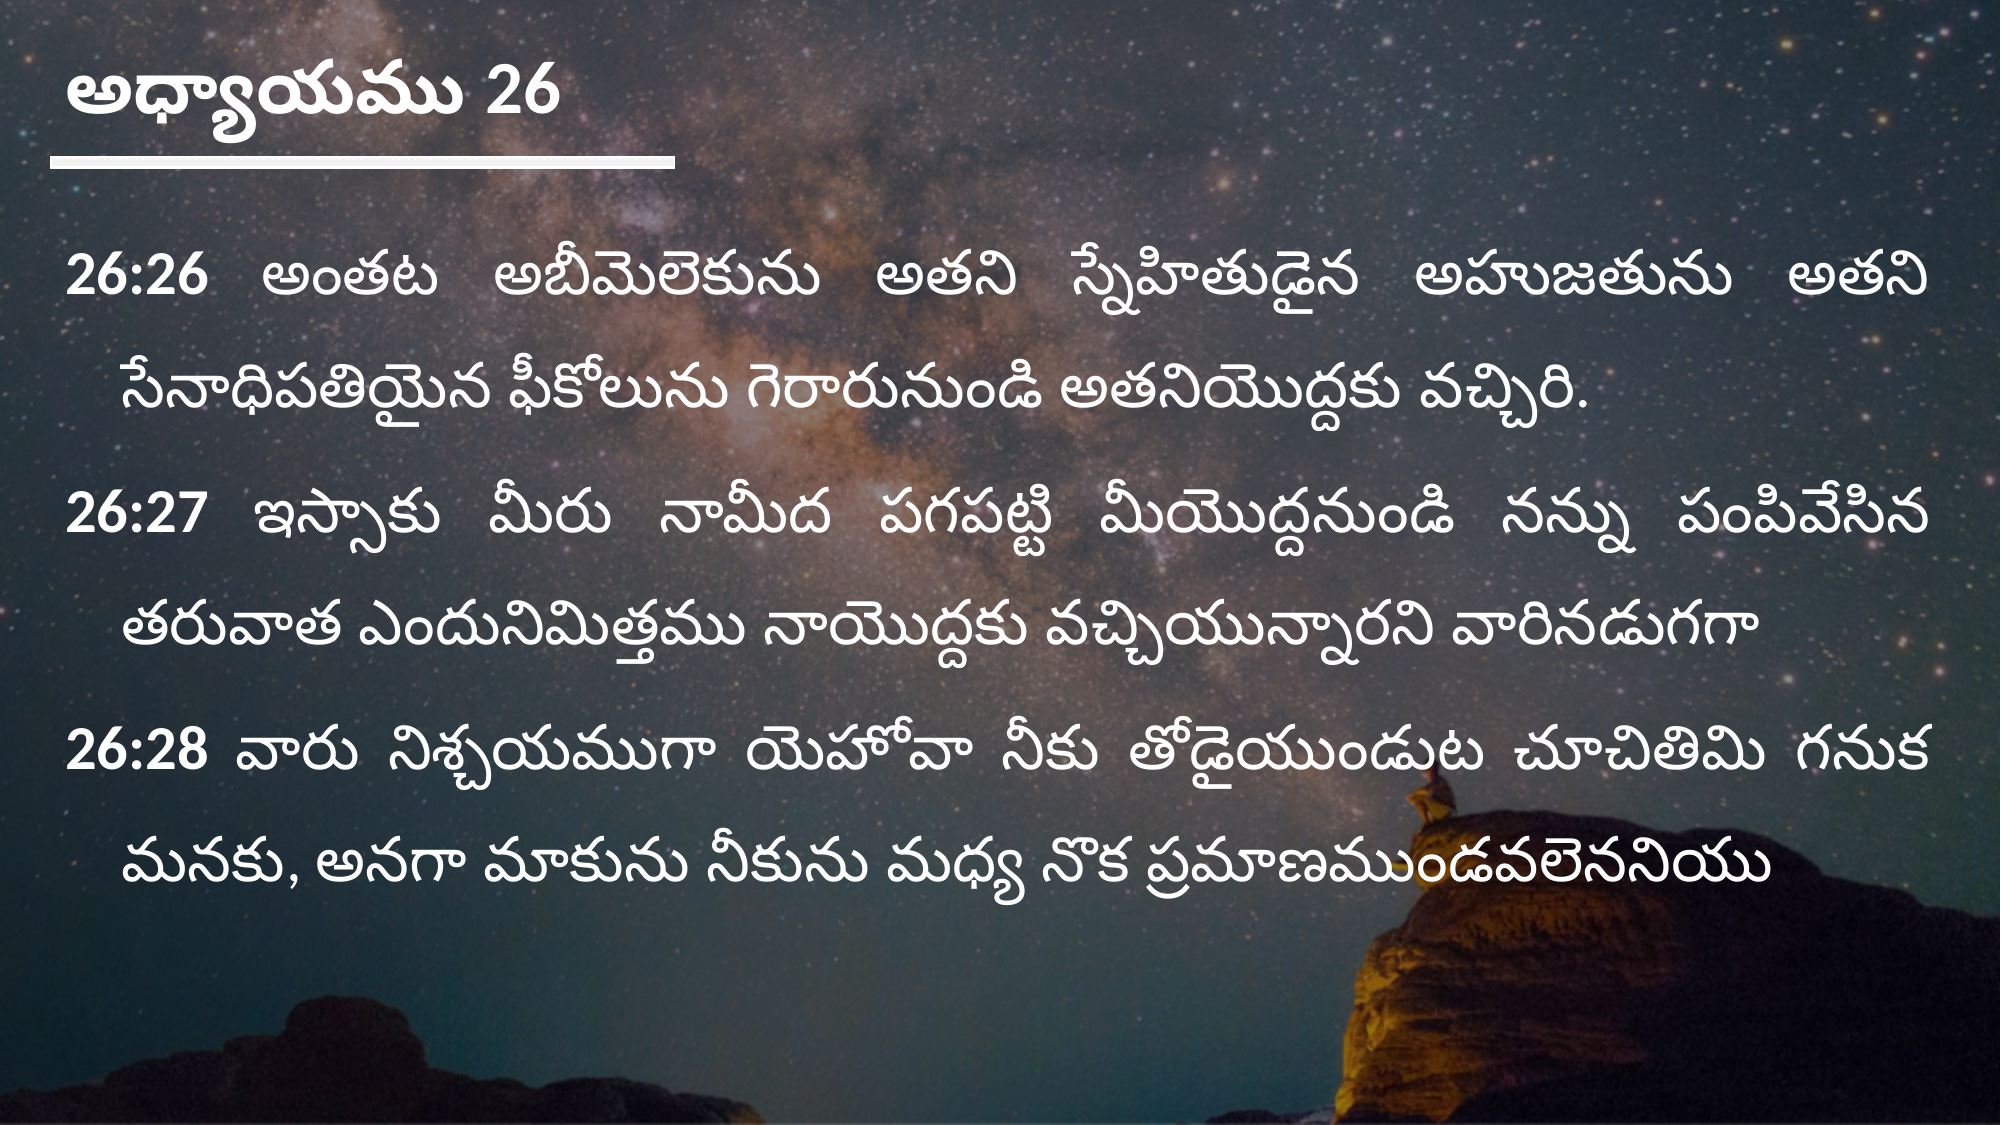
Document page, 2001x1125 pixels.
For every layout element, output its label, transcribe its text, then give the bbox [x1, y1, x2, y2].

title అధ్యాయము 26 [50, 0, 1925, 167]
picture [0, 0, 2000, 1125]
list 26:26 అంతట అబీమెలెకును అతని స్నేహితుడైన అహుజతును అతని సేనాధిపతియైన ఫీకోలును గెరారునుండి అతనియొద్దకు వచ్చిరి. 26:27 ఇస్సాకు మీరు నామీద పగపట్టి మీయొద్దనుండి నన్ను పంపివేసిన తరువాత ఎందునిమిత్తము నాయొద్దకు వచ్చియున్నారని వారినడుగగా 26:28 వారు నిశ్చయముగా యెహోవా నీకు తోడైయుండుట చూచితివిు గనుక మనకు, అనగా మాకును నీకును మధ్య నొక ప్రమాణముండవలెననియు [50, 187, 1946, 1063]
